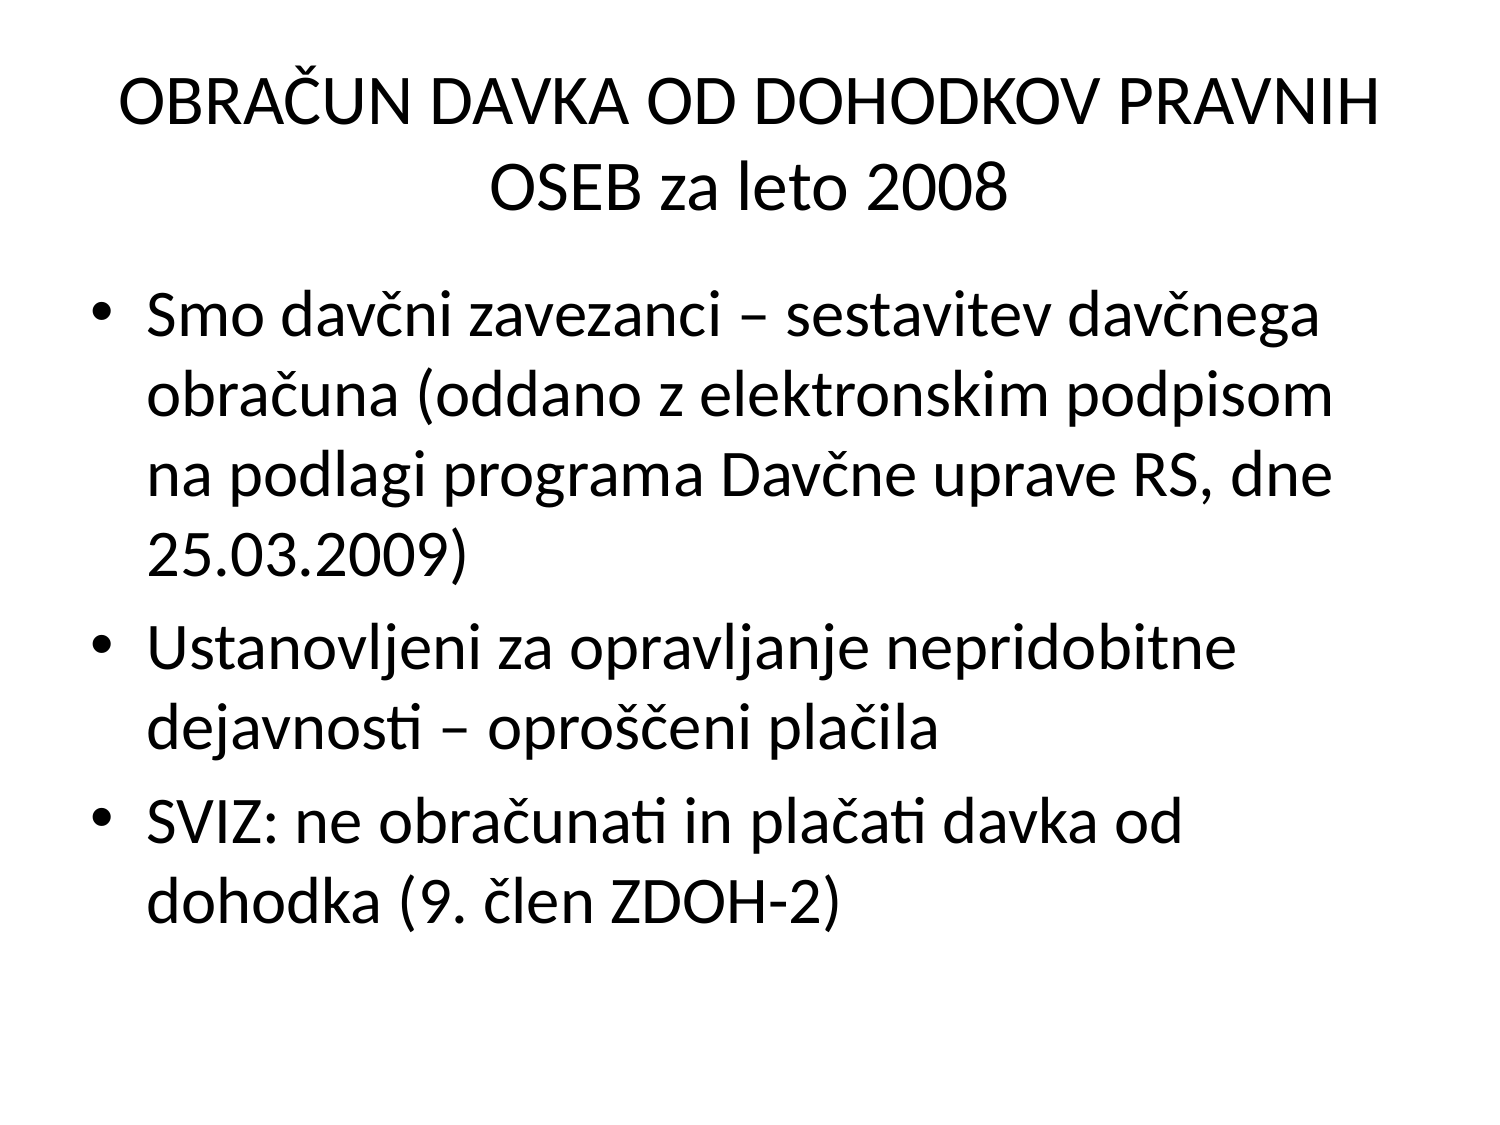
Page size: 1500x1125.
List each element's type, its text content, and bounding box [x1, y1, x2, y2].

list Smo davčni zavezanci – sestavitev davčnega obračuna (oddano z elektronskim podpisom na podlagi programa Davčne uprave RS, dne 25.03.2009) Ustanovljeni za opravljanje nepridobitne dejavnosti – oproščeni plačila SVIZ: ne obračunati in plačati davka od dohodka (9. člen ZDOH-2) [75, 262, 1425, 1005]
title OBRAČUN DAVKA OD DOHODKOV PRAVNIH OSEB za leto 2008 [75, 45, 1425, 233]
